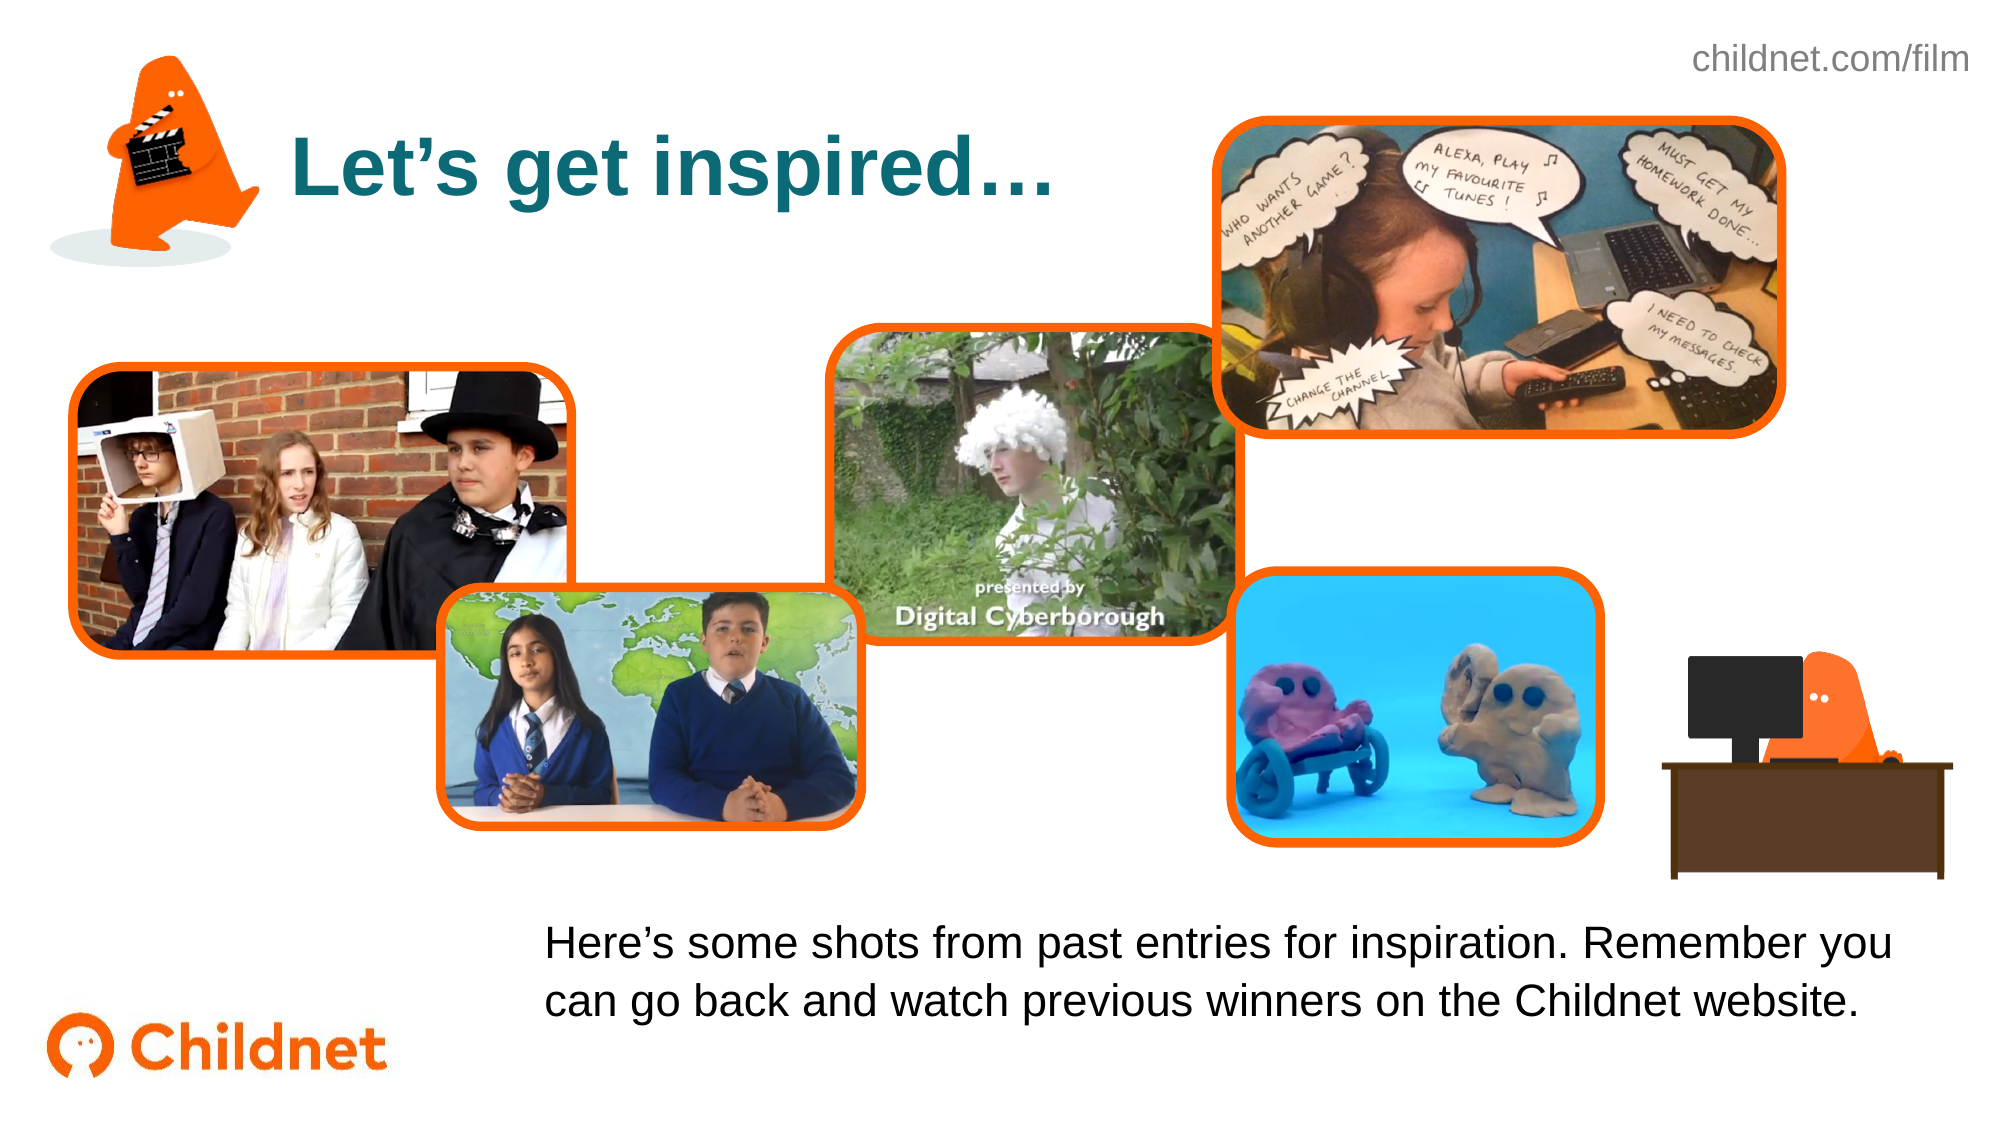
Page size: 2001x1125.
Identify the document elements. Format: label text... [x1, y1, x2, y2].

title Let’s get inspired… [275, 59, 1863, 278]
picture [0, 965, 434, 1125]
list Here’s some shots from past entries for inspiration. Remember you can go back and watch previous winners on the Childnet website. [529, 901, 1933, 1089]
picture [72, 120, 2000, 897]
picture [30, 43, 308, 280]
